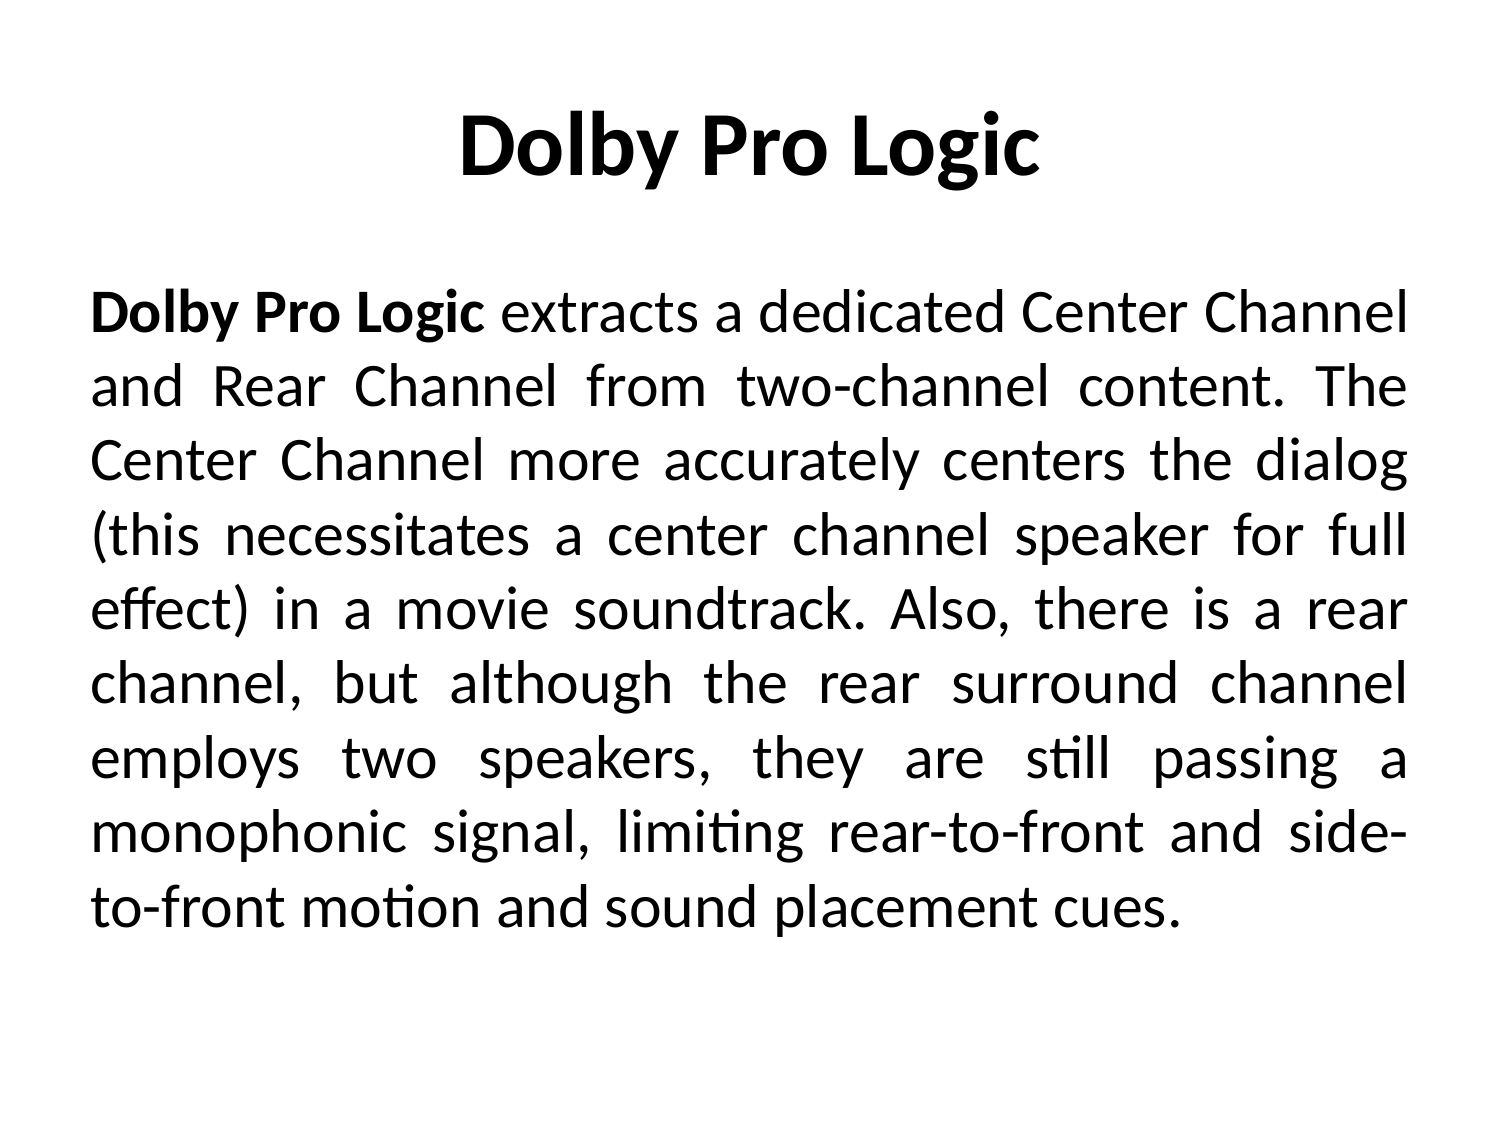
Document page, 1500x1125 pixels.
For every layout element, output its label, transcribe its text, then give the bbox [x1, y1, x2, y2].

list Dolby Pro Logic extracts a dedicated Center Channel and Rear Channel from two-channel content. The Center Channel more accurately centers the dialog (this necessitates a center channel speaker for full effect) in a movie soundtrack. Also, there is a rear channel, but although the rear surround channel employs two speakers, they are still passing a monophonic signal, limiting rear-to-front and side-to-front motion and sound placement cues. [75, 262, 1425, 1005]
title Dolby Pro Logic [75, 45, 1425, 233]
